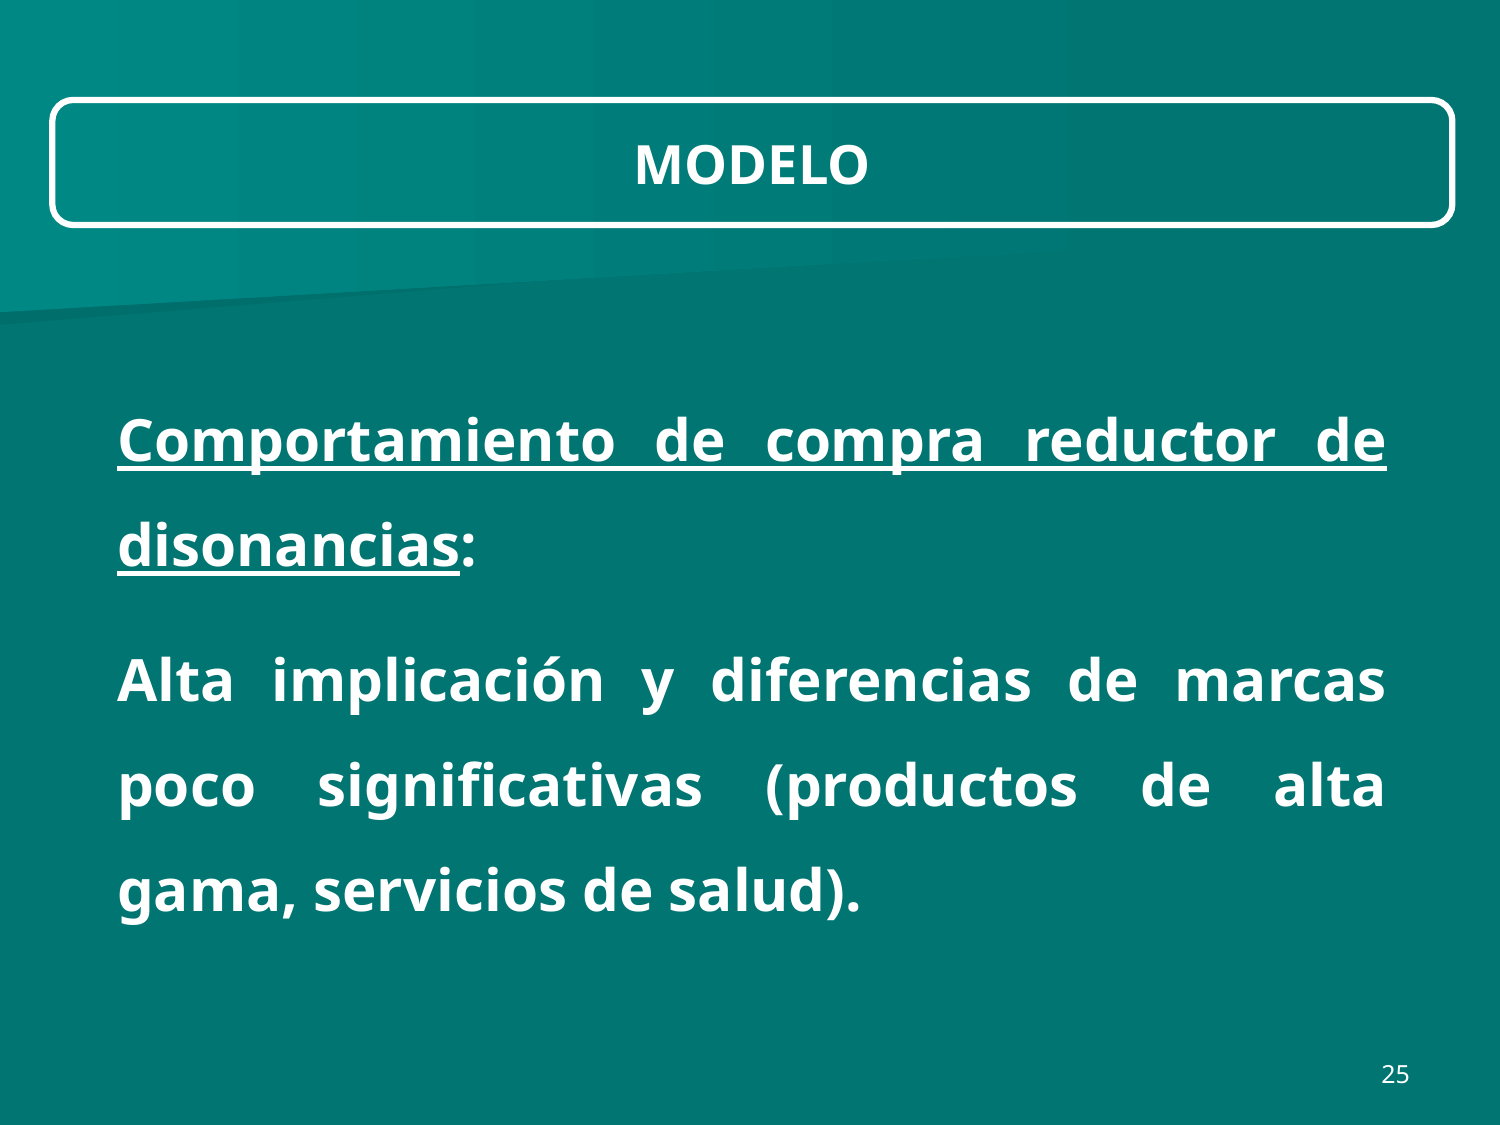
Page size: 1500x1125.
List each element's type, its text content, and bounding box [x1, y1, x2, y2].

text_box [52, 99, 1453, 933]
slide_number 25 [1074, 1024, 1426, 1101]
